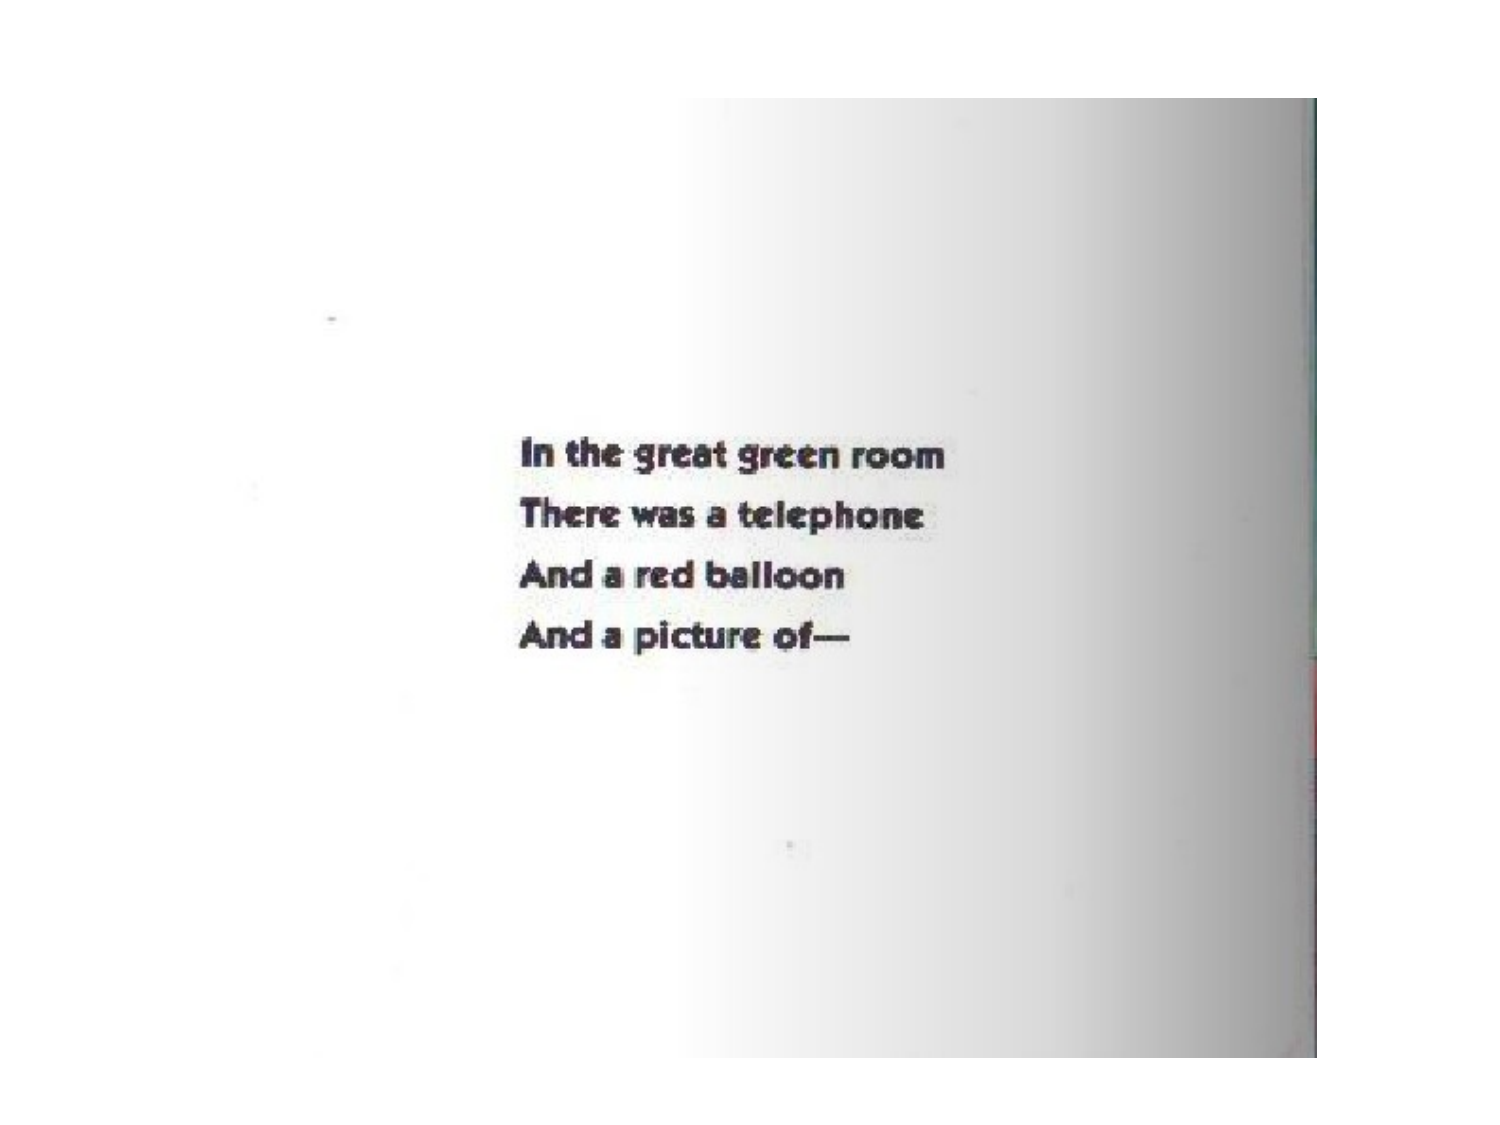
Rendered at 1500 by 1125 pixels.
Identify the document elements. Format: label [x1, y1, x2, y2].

picture [218, 98, 1318, 1058]
